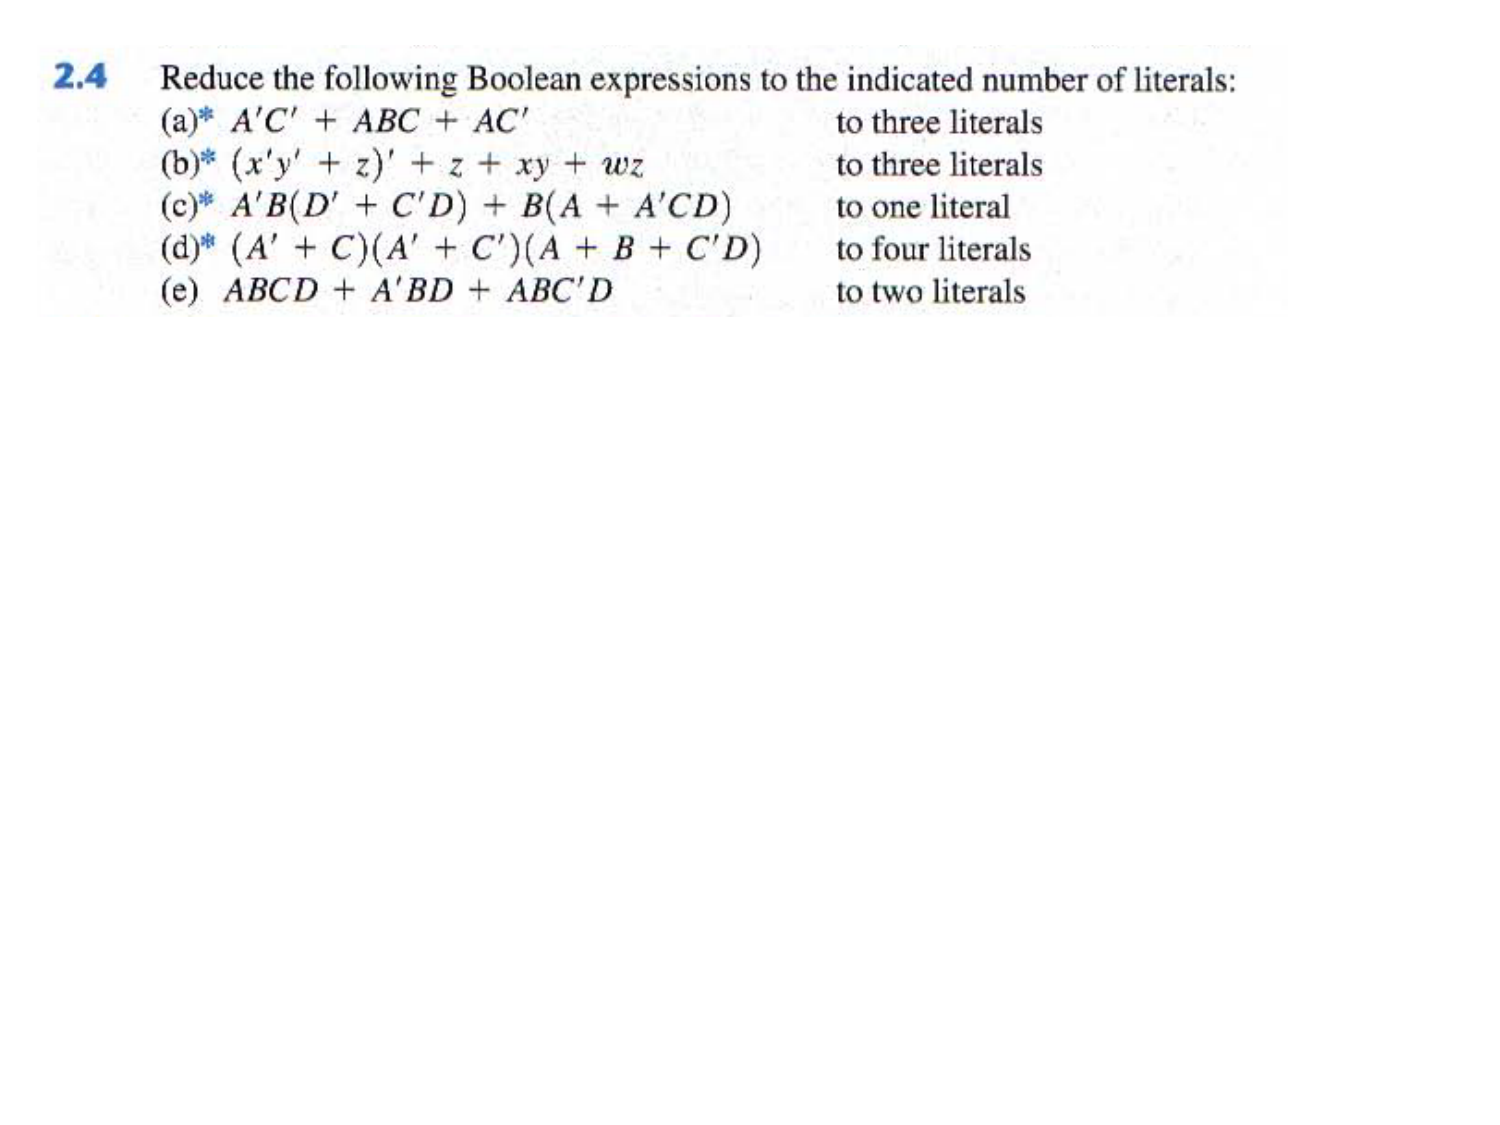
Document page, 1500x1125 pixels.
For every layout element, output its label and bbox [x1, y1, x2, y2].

picture [37, 45, 1288, 318]
